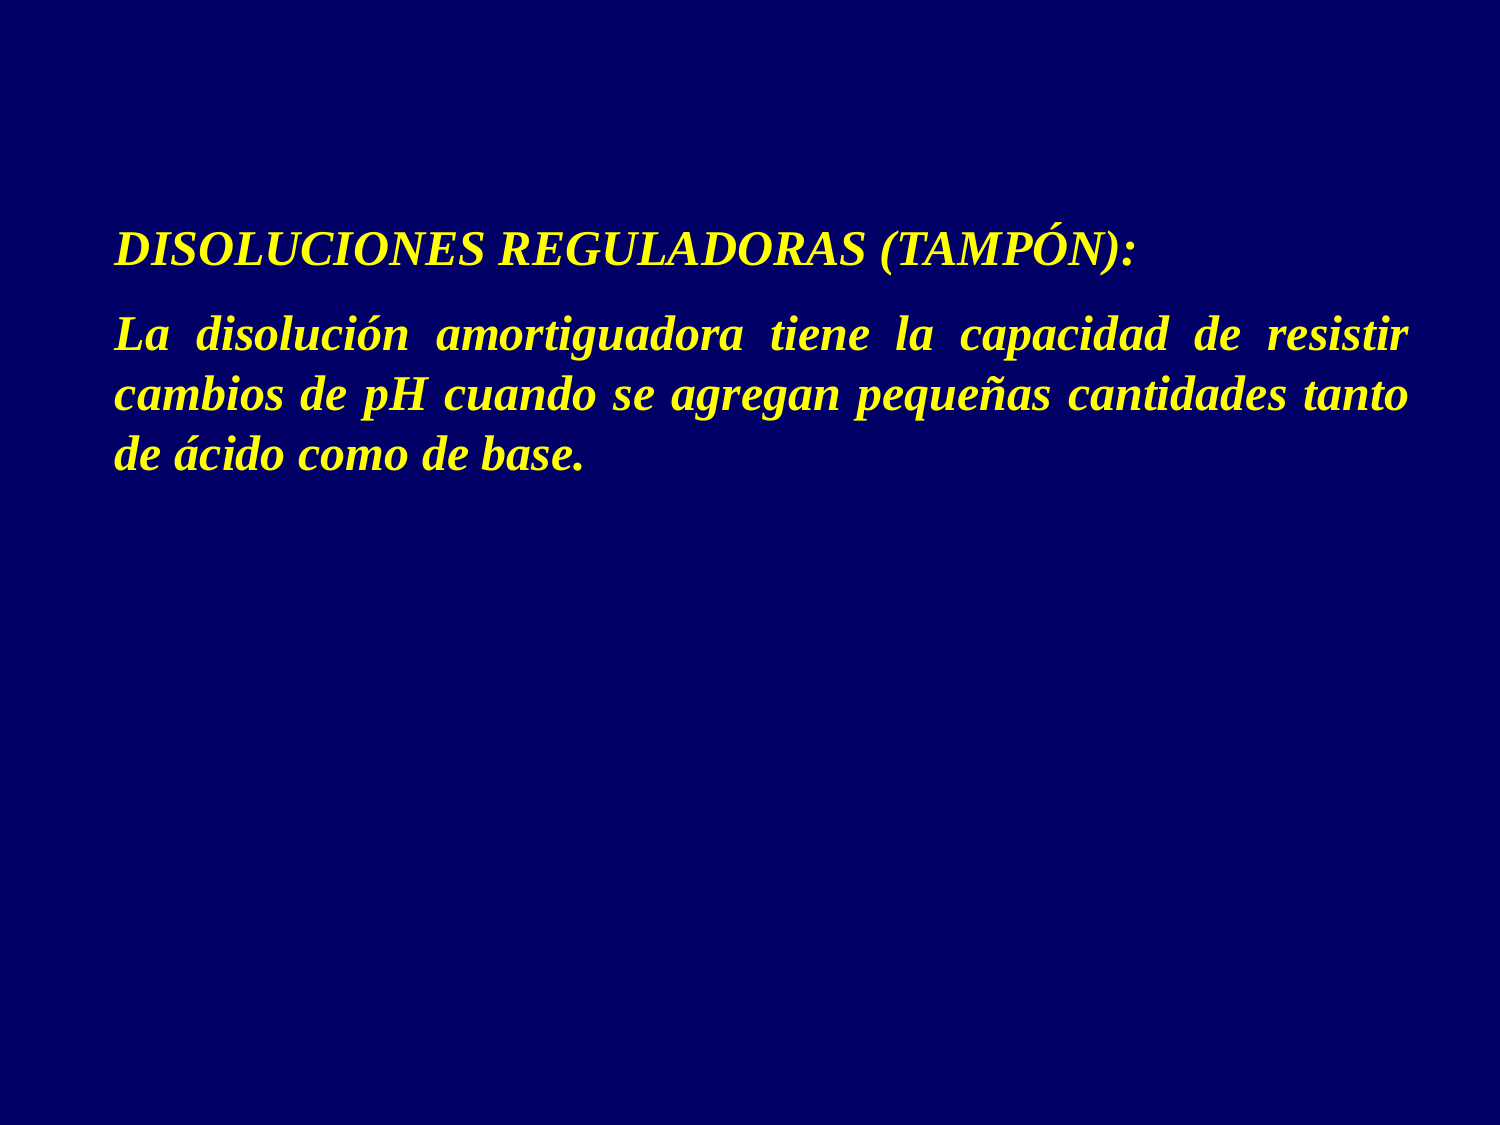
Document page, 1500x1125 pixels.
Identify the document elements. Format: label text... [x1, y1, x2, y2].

text_box DISOLUCIONES REGULADORAS (TAMPÓN): La disolución amortiguadora tiene la capacidad de resistir cambios de pH cuando se agregan pequeñas cantidades tanto de ácido como de base. [100, 208, 1426, 488]
